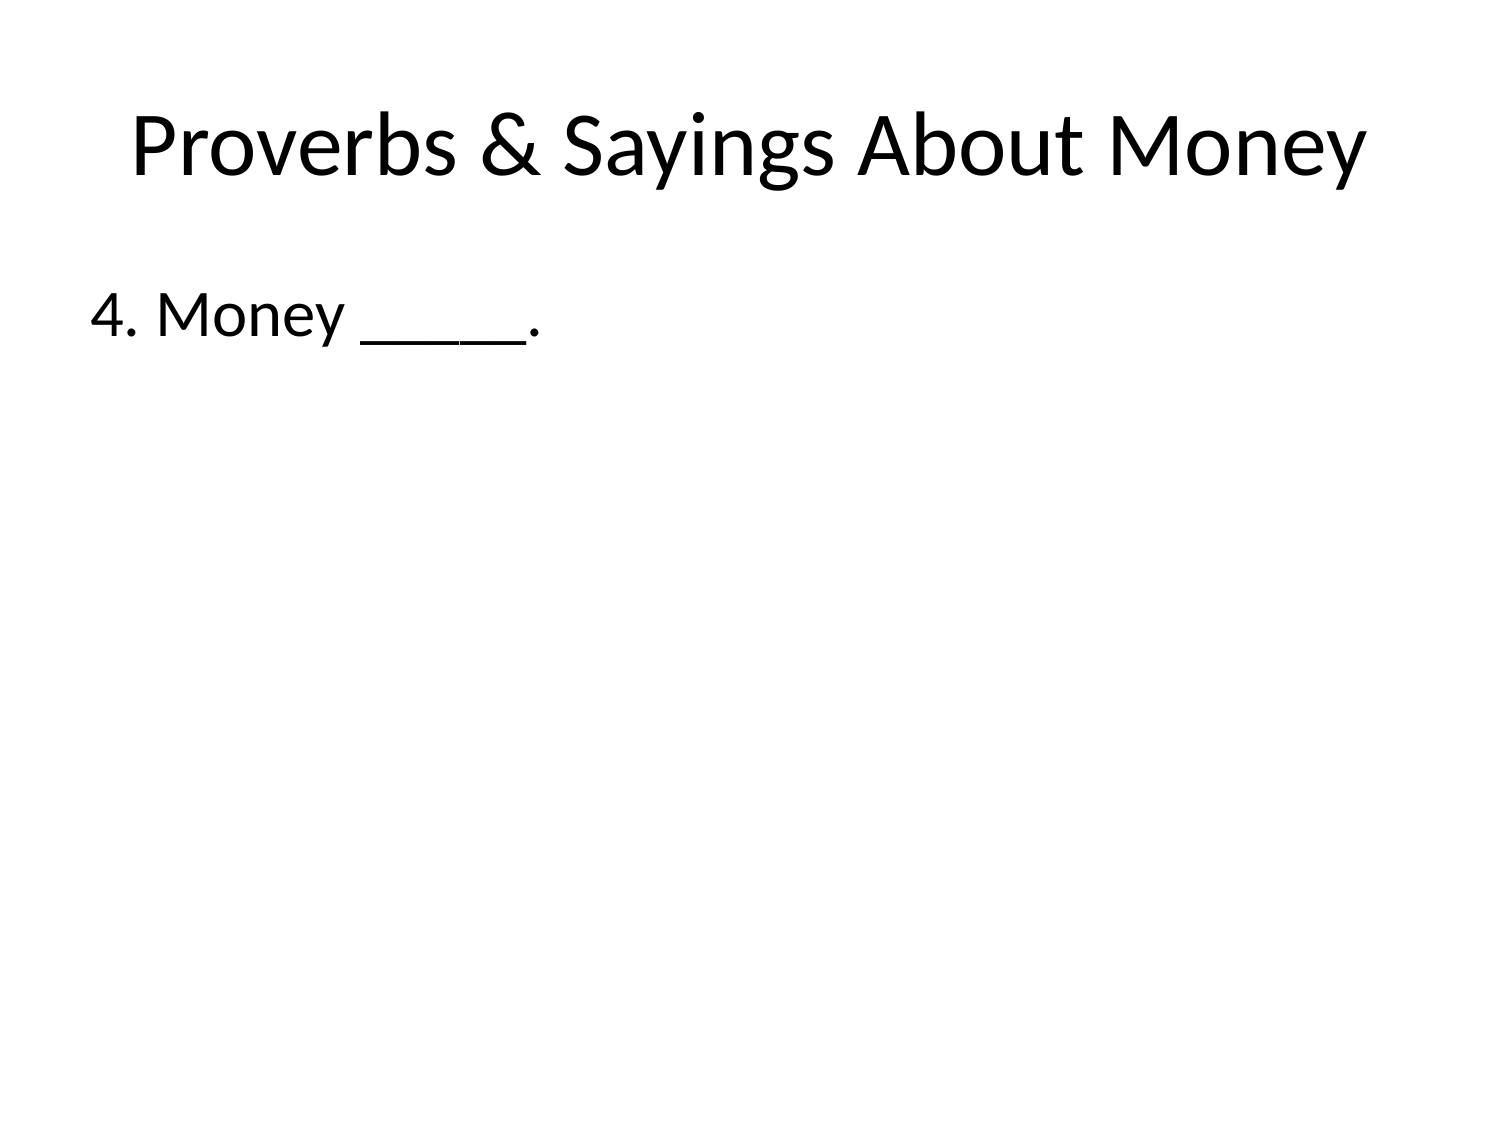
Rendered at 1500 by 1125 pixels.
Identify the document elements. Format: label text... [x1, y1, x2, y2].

list 4. Money _____. [75, 262, 1425, 1005]
title Proverbs & Sayings About Money [75, 45, 1425, 233]
